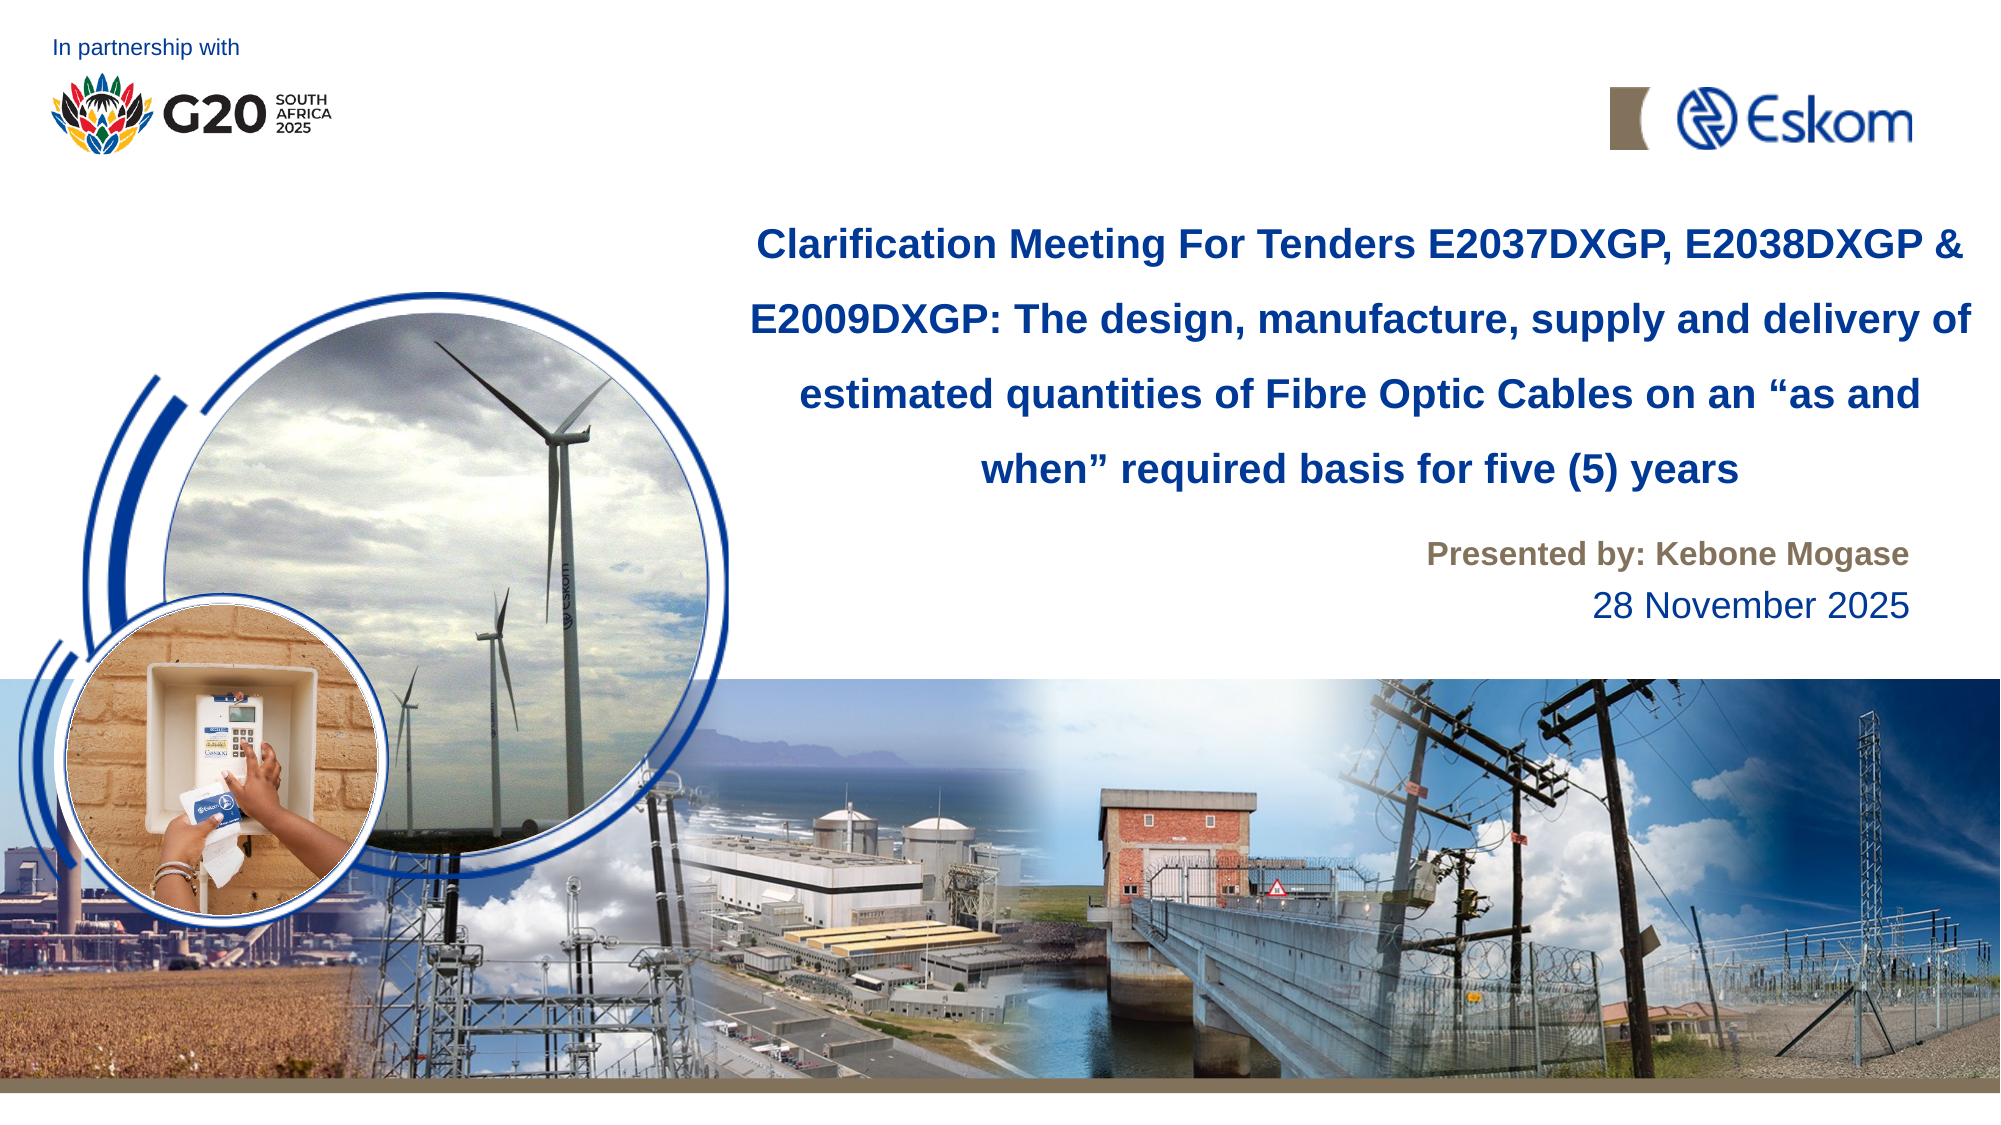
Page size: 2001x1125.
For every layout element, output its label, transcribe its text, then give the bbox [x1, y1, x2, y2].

subtitle Presented by: Kebone Mogase [757, 524, 1926, 578]
list 28 November 2025 [757, 578, 1926, 633]
picture [50, 72, 337, 155]
title Clarification Meeting For Tenders E2037DXGP, E2038DXGP & E2009DXGP: The design, manufacture, supply and delivery of estimated quantities of Fibre Optic Cables on an “as and when” required basis for five (5) years [733, 174, 1988, 499]
picture [0, 313, 2000, 1078]
